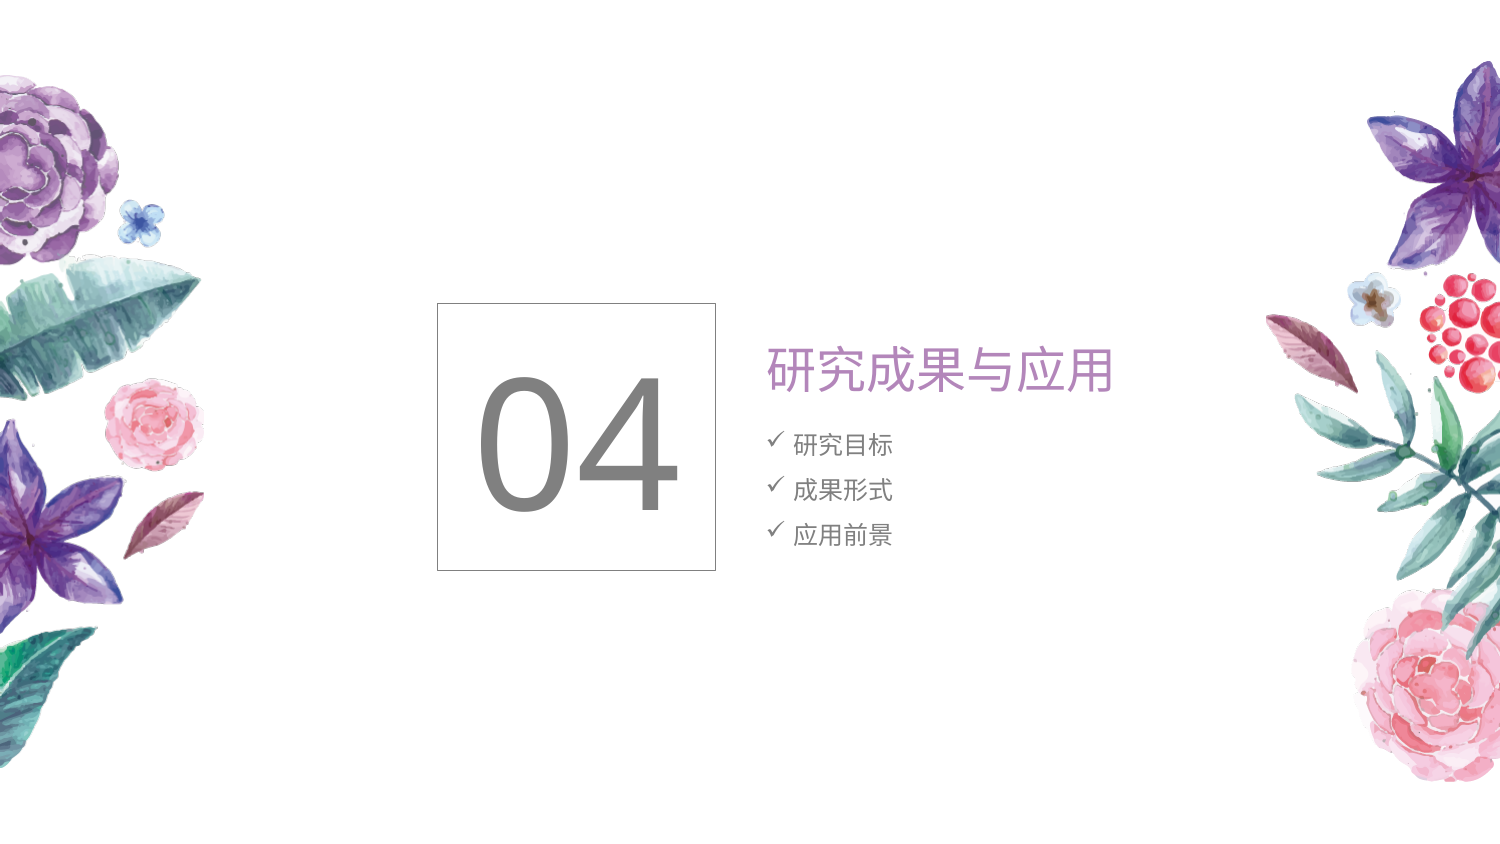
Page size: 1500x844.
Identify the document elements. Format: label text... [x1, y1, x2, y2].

picture [0, 75, 204, 769]
text_box 研究目标 成果形式 应用前景 [750, 407, 909, 557]
picture [1265, 61, 1500, 783]
text_box 04 [437, 303, 716, 571]
text_box 研究成果与应用 [751, 331, 1132, 407]
